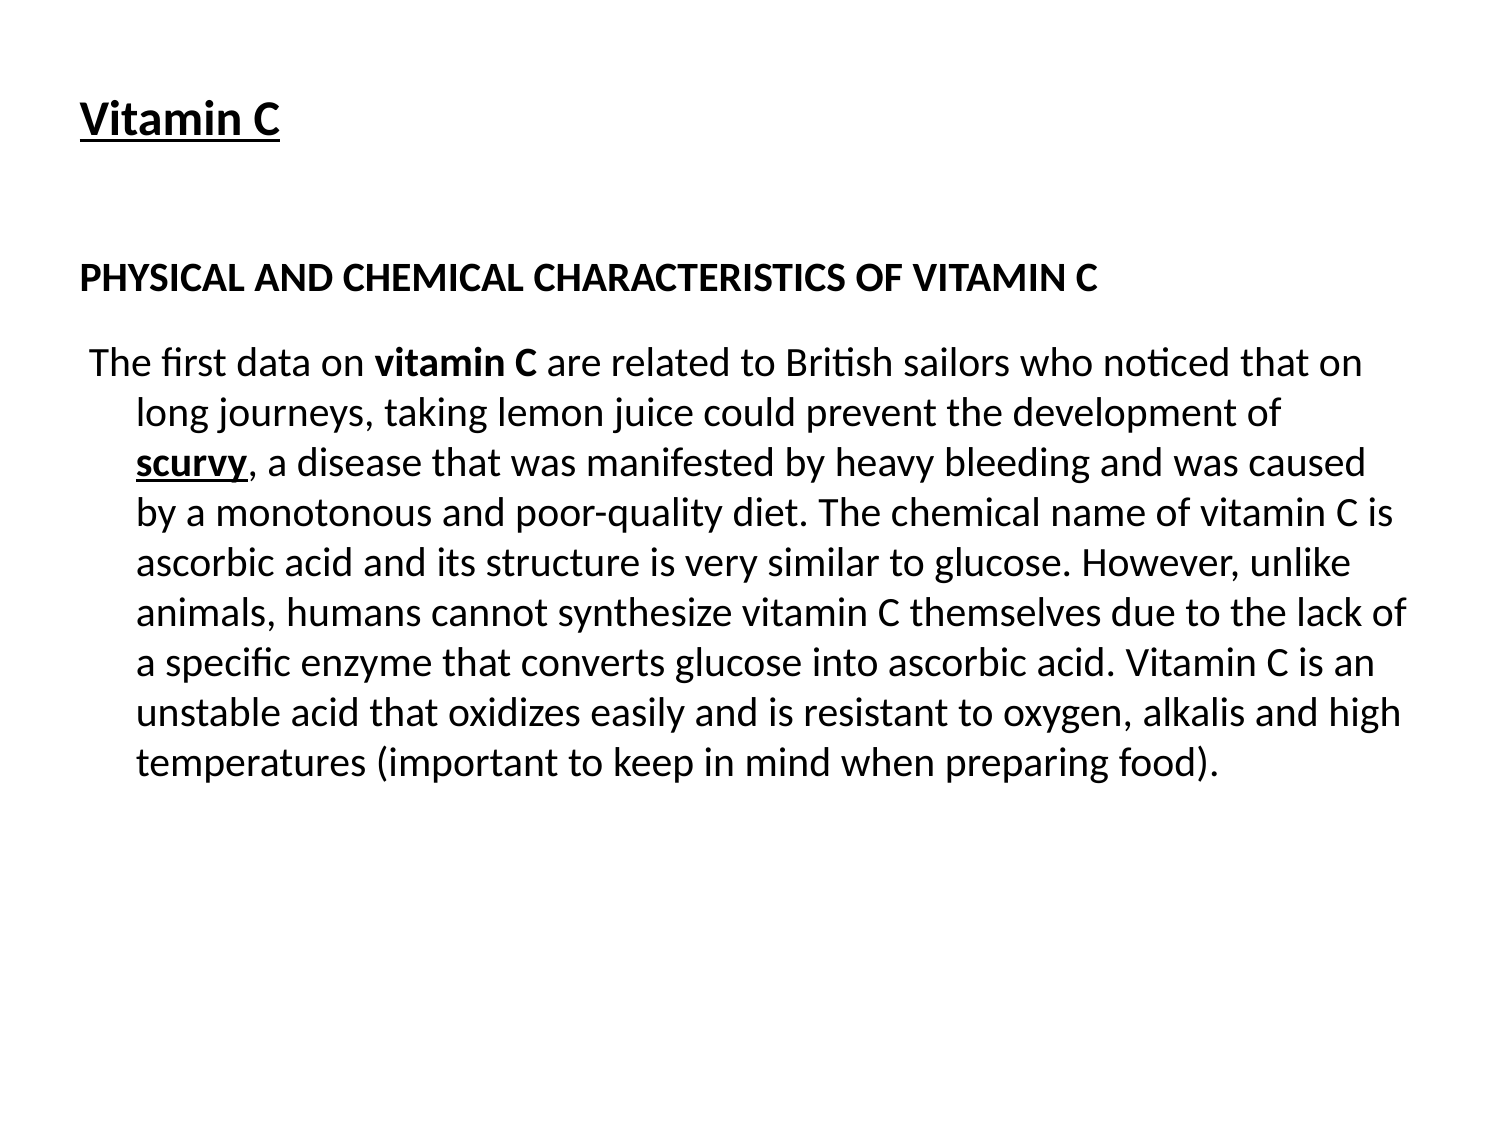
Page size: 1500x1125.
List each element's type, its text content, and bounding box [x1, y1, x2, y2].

text_box Vitamin C PHYSICAL AND CHEMICAL CHARACTERISTICS OF VITAMIN C The first data on vitamin C are related to British sailors who noticed that on long journeys, taking lemon juice could prevent the development of scurvy, a disease that was manifested by heavy bleeding and was caused by a monotonous and poor-quality diet. The chemical name of vitamin C is ascorbic acid and its structure is very similar to glucose. However, unlike animals, humans cannot synthesize vitamin C themselves due to the lack of a specific enzyme that converts glucose into ascorbic acid. Vitamin C is an unstable acid that oxidizes easily and is resistant to oxygen, alkalis and high temperatures (important to keep in mind when preparing food). [64, 78, 1428, 964]
